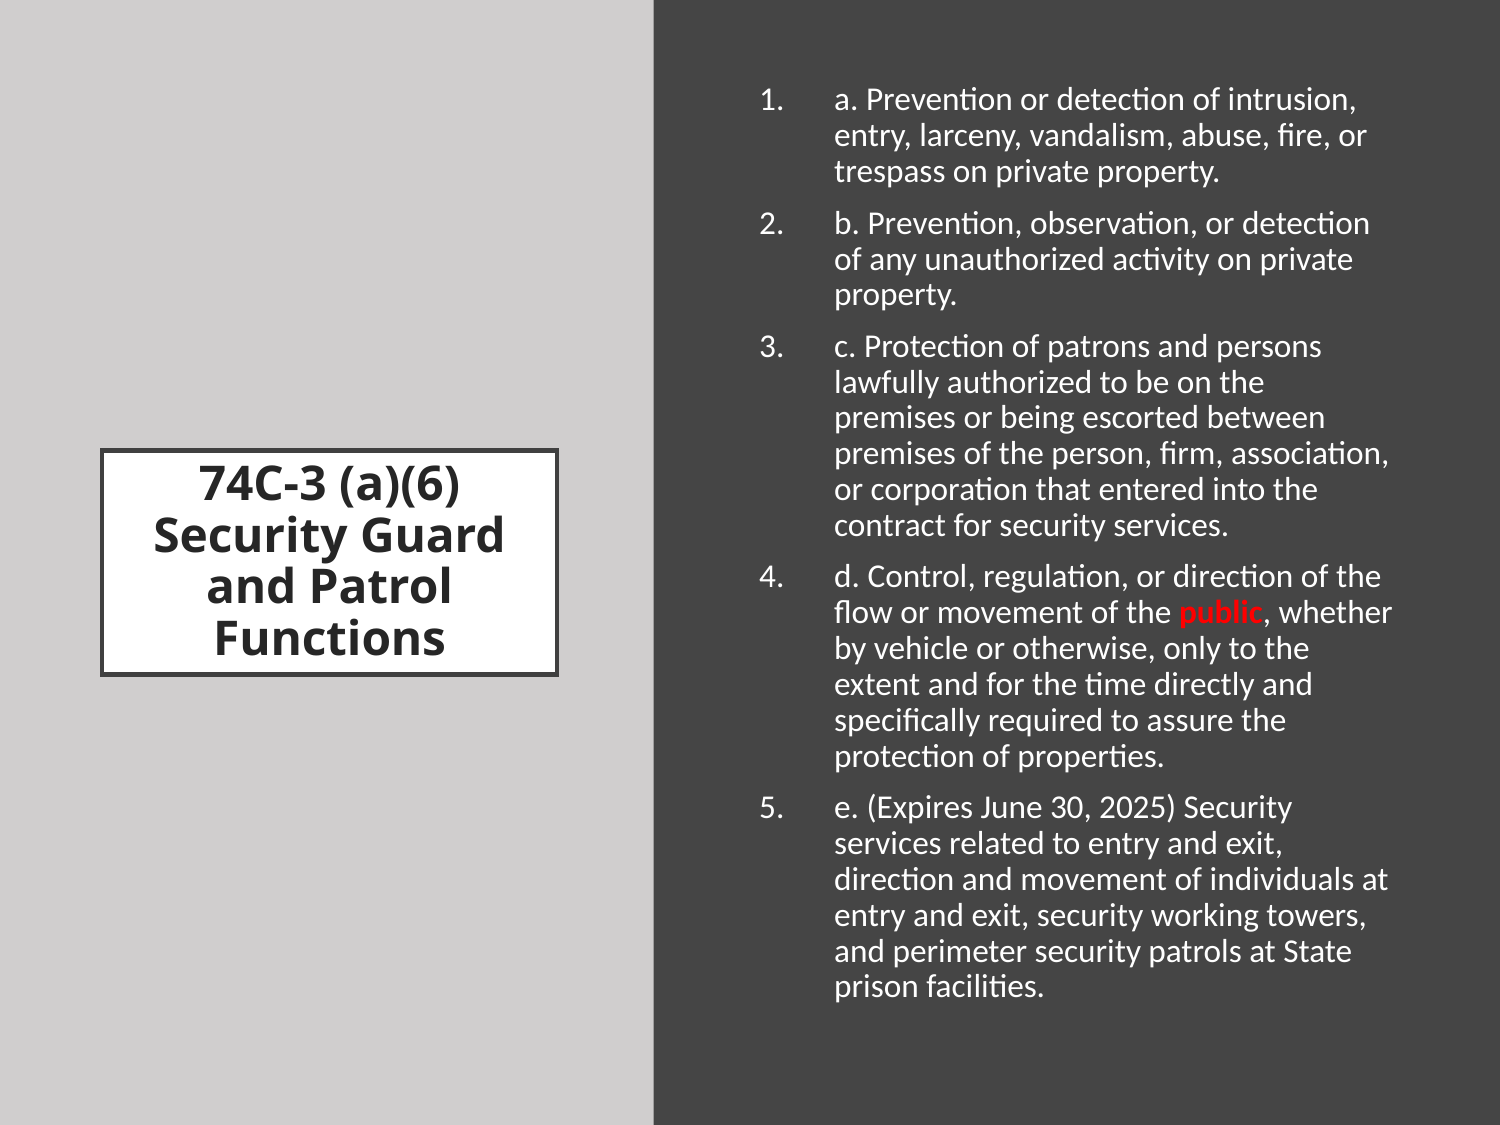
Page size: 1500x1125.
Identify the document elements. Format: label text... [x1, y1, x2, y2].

list a. Prevention or detection of intrusion, entry, larceny, vandalism, abuse, fire, or trespass on private property. b. Prevention, observation, or detection of any unauthorized activity on private property. c. Protection of patrons and persons lawfully authorized to be on the premises or being escorted between premises of the person, firm, association, or corporation that entered into the contract for security services. d. Control, regulation, or direction of the flow or movement of the public, whether by vehicle or otherwise, only to the extent and for the time directly and specifically required to assure the protection of properties. e. (Expires June 30, 2025) Security services related to entry and exit, direction and movement of individuals at entry and exit, security working towers, and perimeter security patrols at State prison facilities. [744, 37, 1410, 1050]
text_box [0, 0, 655, 1125]
title 74C-3 (a)(6) Security Guard and Patrol Functions [102, 450, 558, 675]
